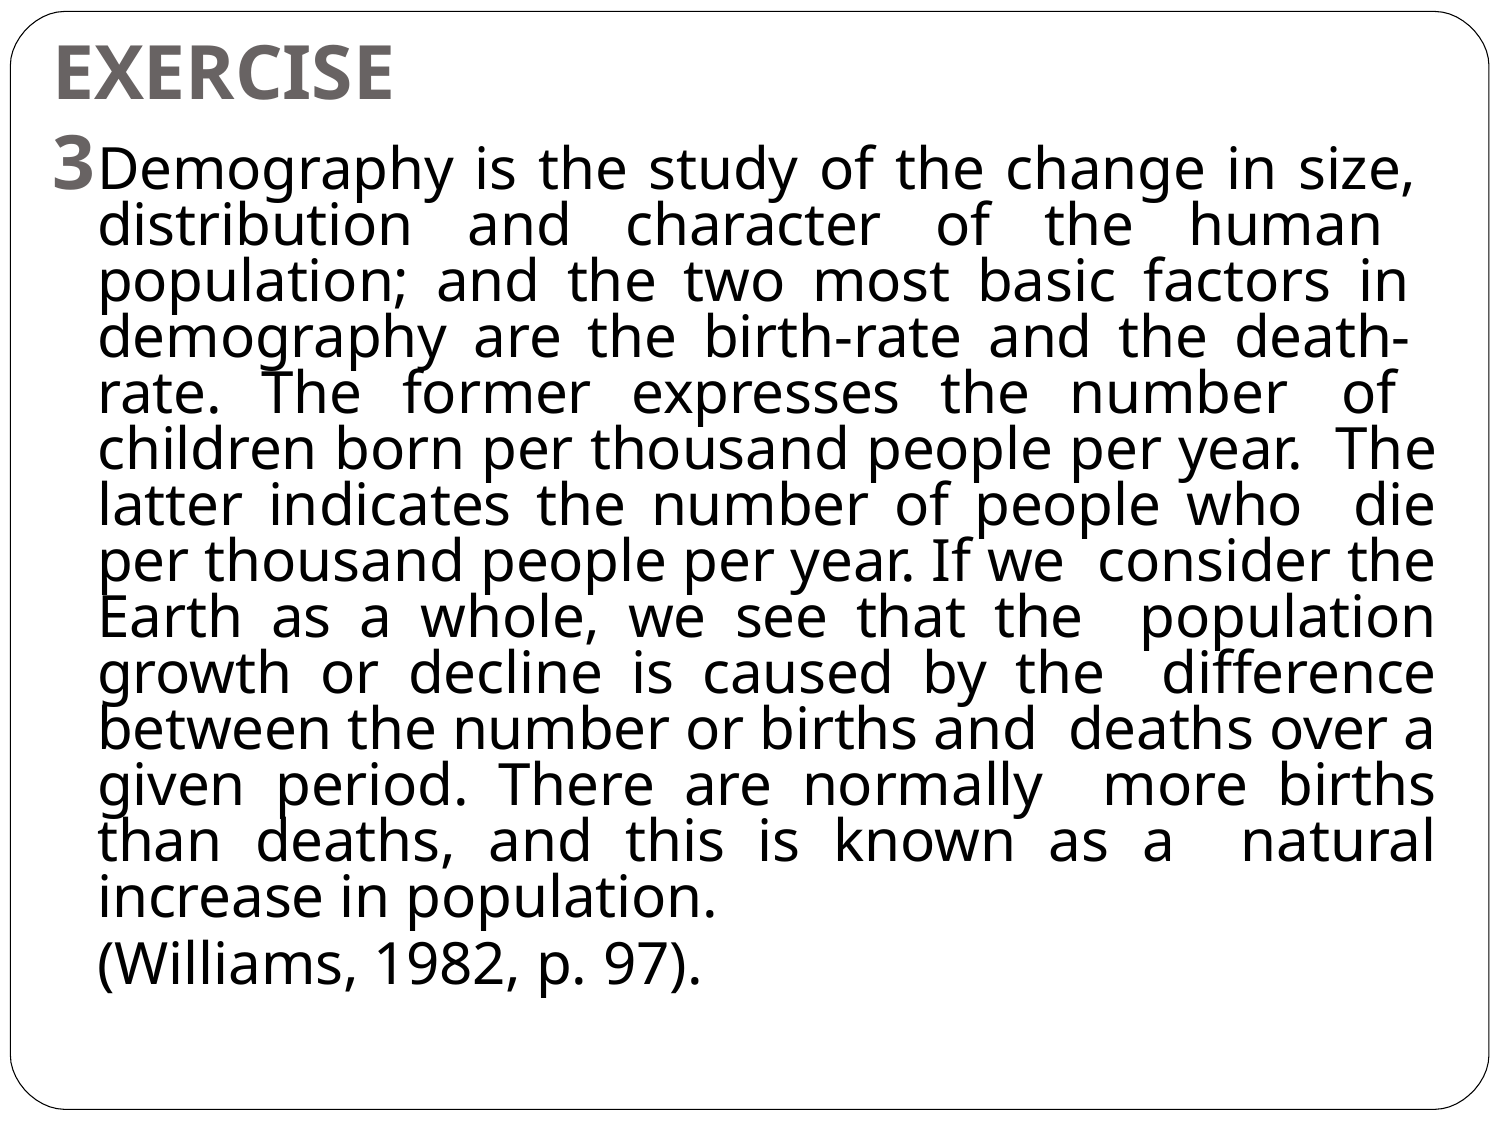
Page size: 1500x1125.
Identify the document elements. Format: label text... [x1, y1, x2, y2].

title EXERCISE 3 [50, 22, 448, 213]
text_box Demography is the study of the change in size, distribution and character of the human population; and the two most basic factors in demography are the birth-rate and the death- rate. The former expresses the number of children born per thousand people per year. The latter indicates the number of people who die per thousand people per year. If we consider the Earth as a whole, we see that the population growth or decline is caused by the difference between the number or births and deaths over a given period. There are normally more births than deaths, and this is known as a natural increase in population. (Williams, 1982, p. 97). [95, 128, 1438, 997]
